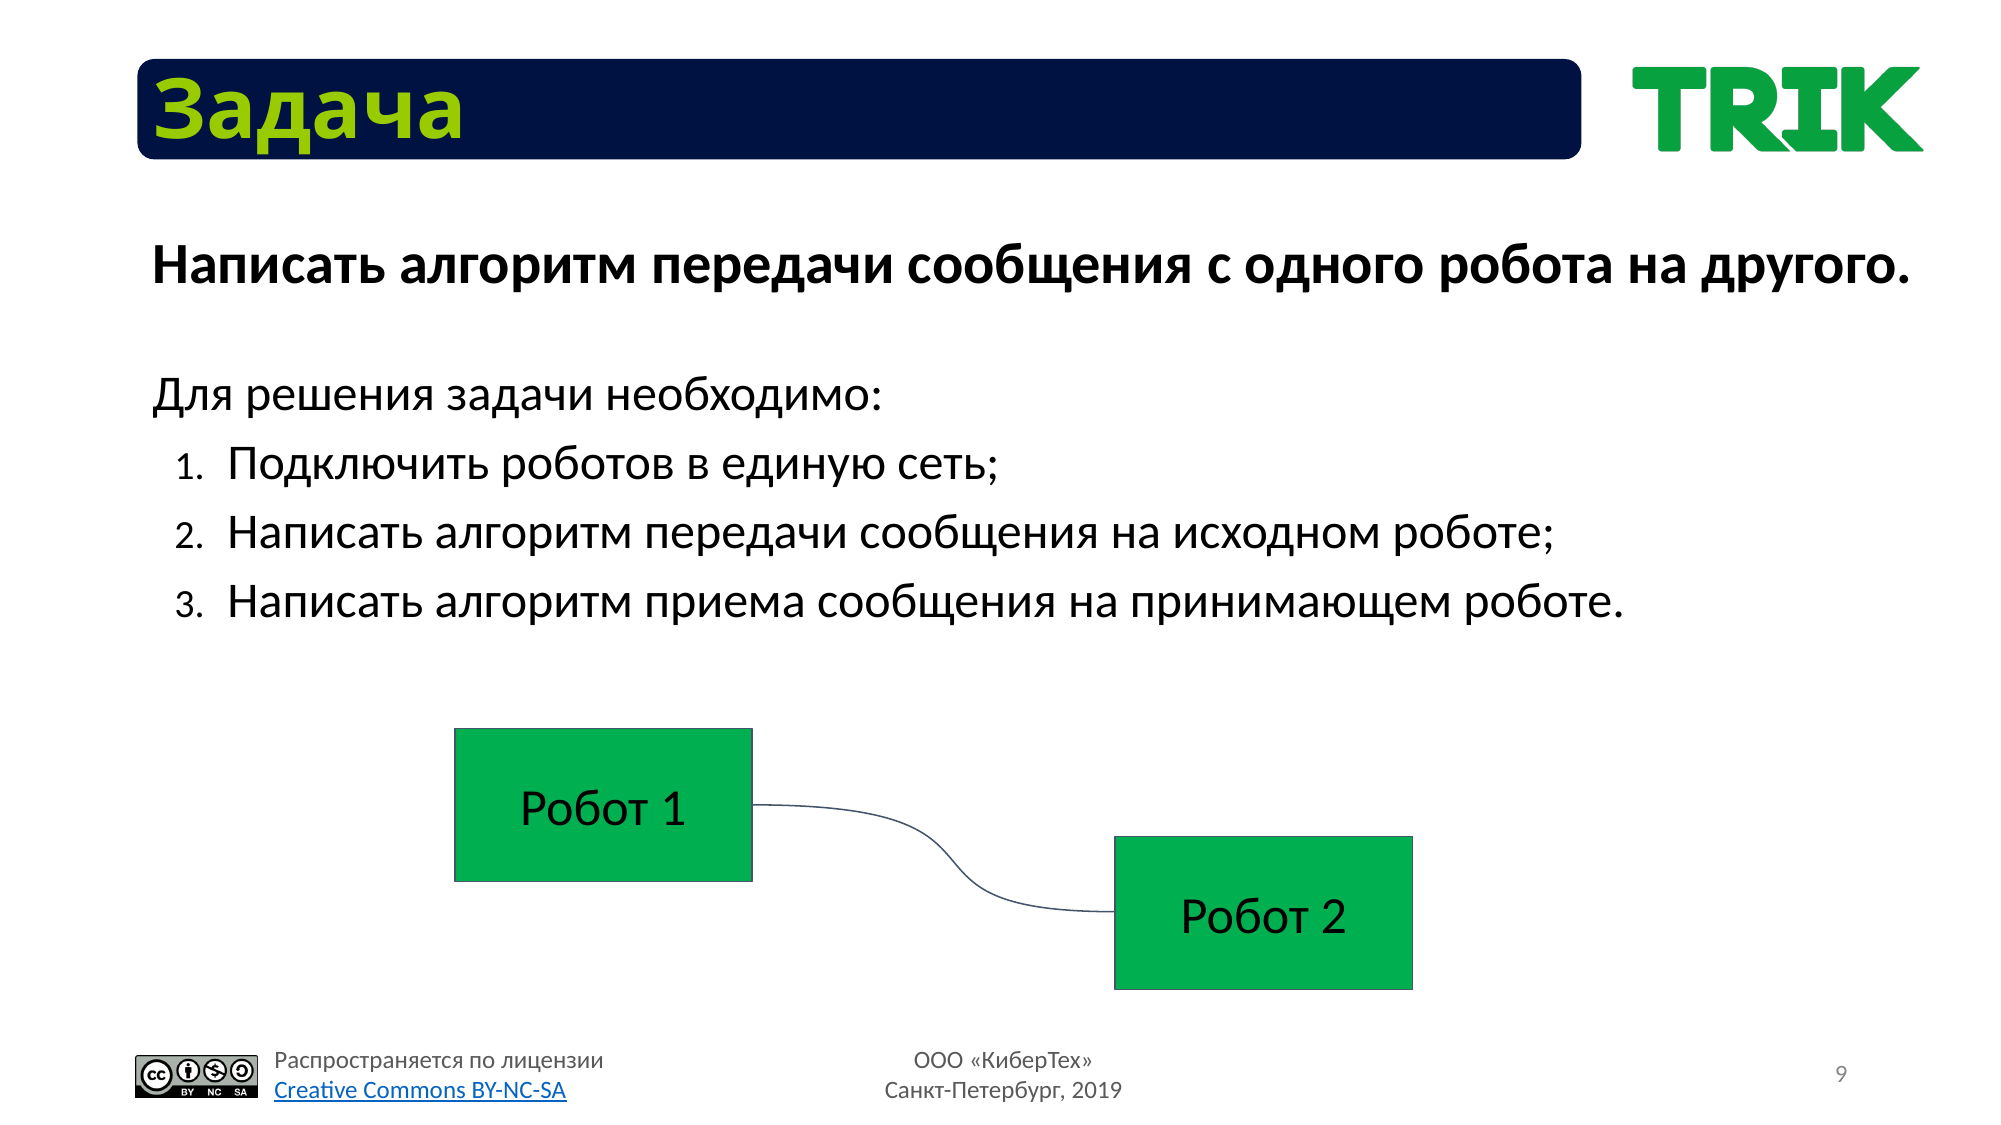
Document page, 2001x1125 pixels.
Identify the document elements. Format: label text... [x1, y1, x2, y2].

text_box Робот 1 [485, 741, 722, 869]
text_box Робот 2 [1145, 849, 1382, 977]
picture [1631, 64, 1924, 154]
text_box [454, 728, 753, 882]
picture [135, 1055, 258, 1098]
text_box Для решения задачи необходимо: Подключить роботов в единую сеть; Написать алгоритм передачи сообщения на исходном роботе; Написать алгоритм приема сообщения на принимающем роботе. [137, 344, 1862, 733]
slide_number 9 [1412, 1042, 1863, 1103]
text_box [751, 804, 1116, 912]
list Написать алгоритм передачи сообщения с одного робота на другого. [137, 207, 1946, 280]
title Задача [137, 58, 1582, 160]
text_box [1115, 836, 1413, 990]
